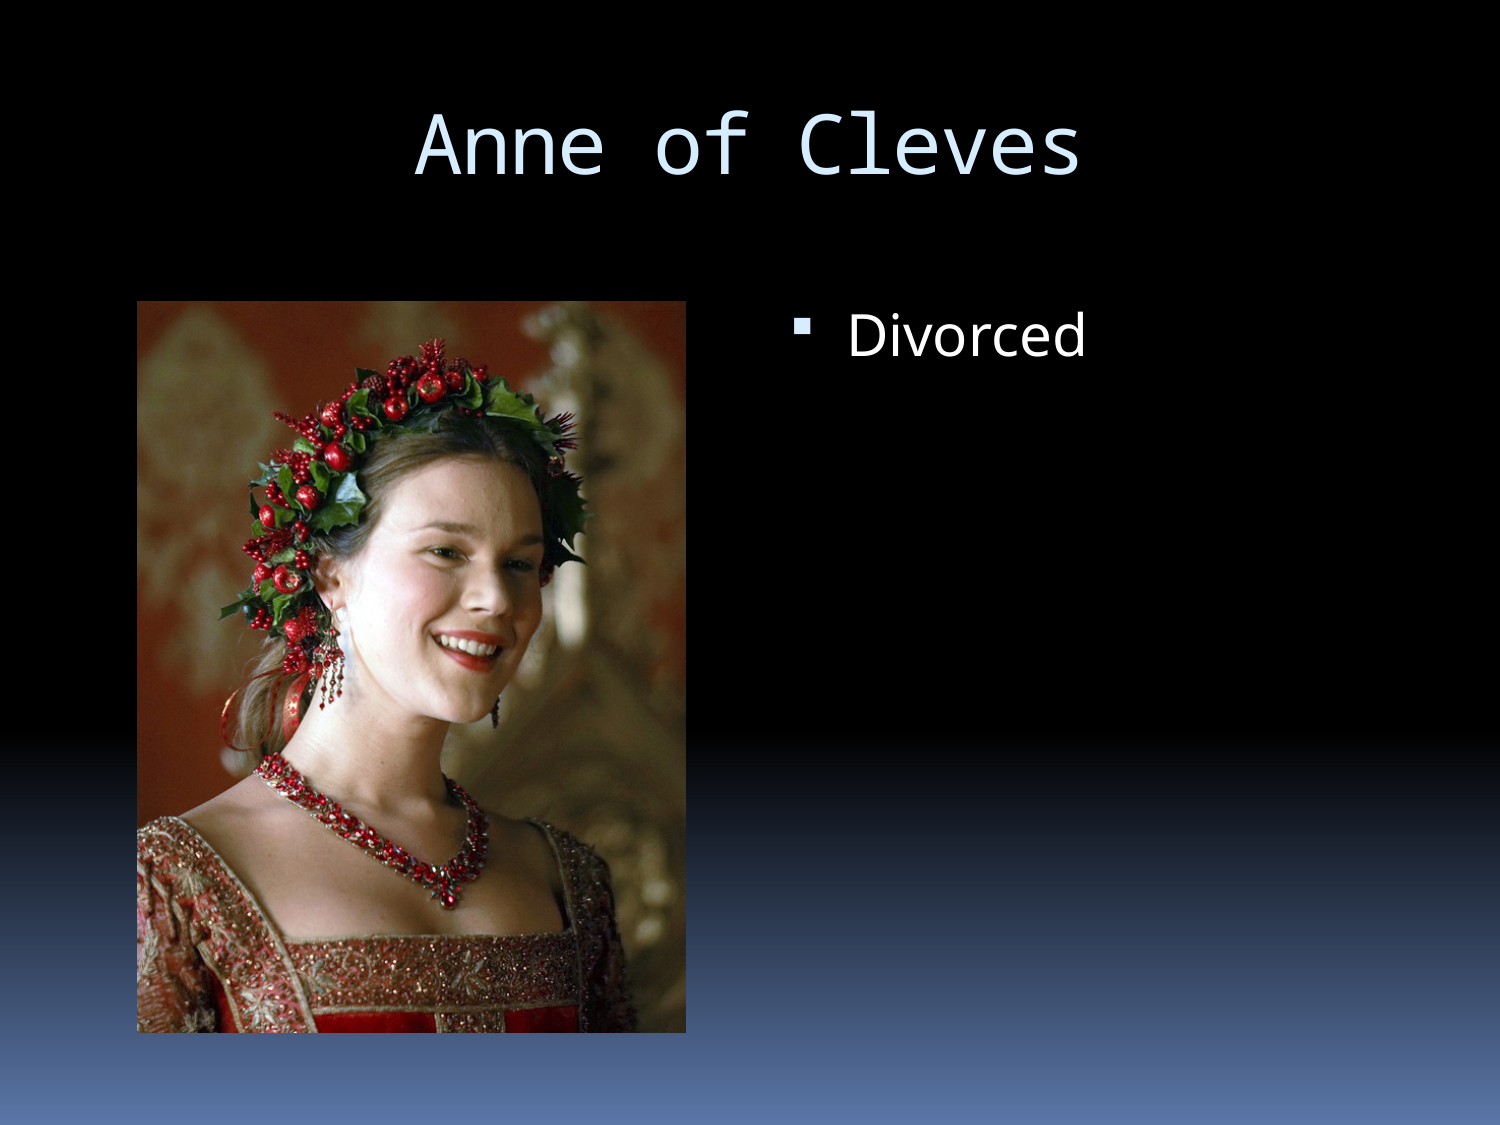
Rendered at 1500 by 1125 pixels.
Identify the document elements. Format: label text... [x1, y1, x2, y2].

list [136, 301, 687, 1034]
title Anne of Cleves [75, 83, 1425, 234]
list Divorced [763, 290, 1427, 1033]
